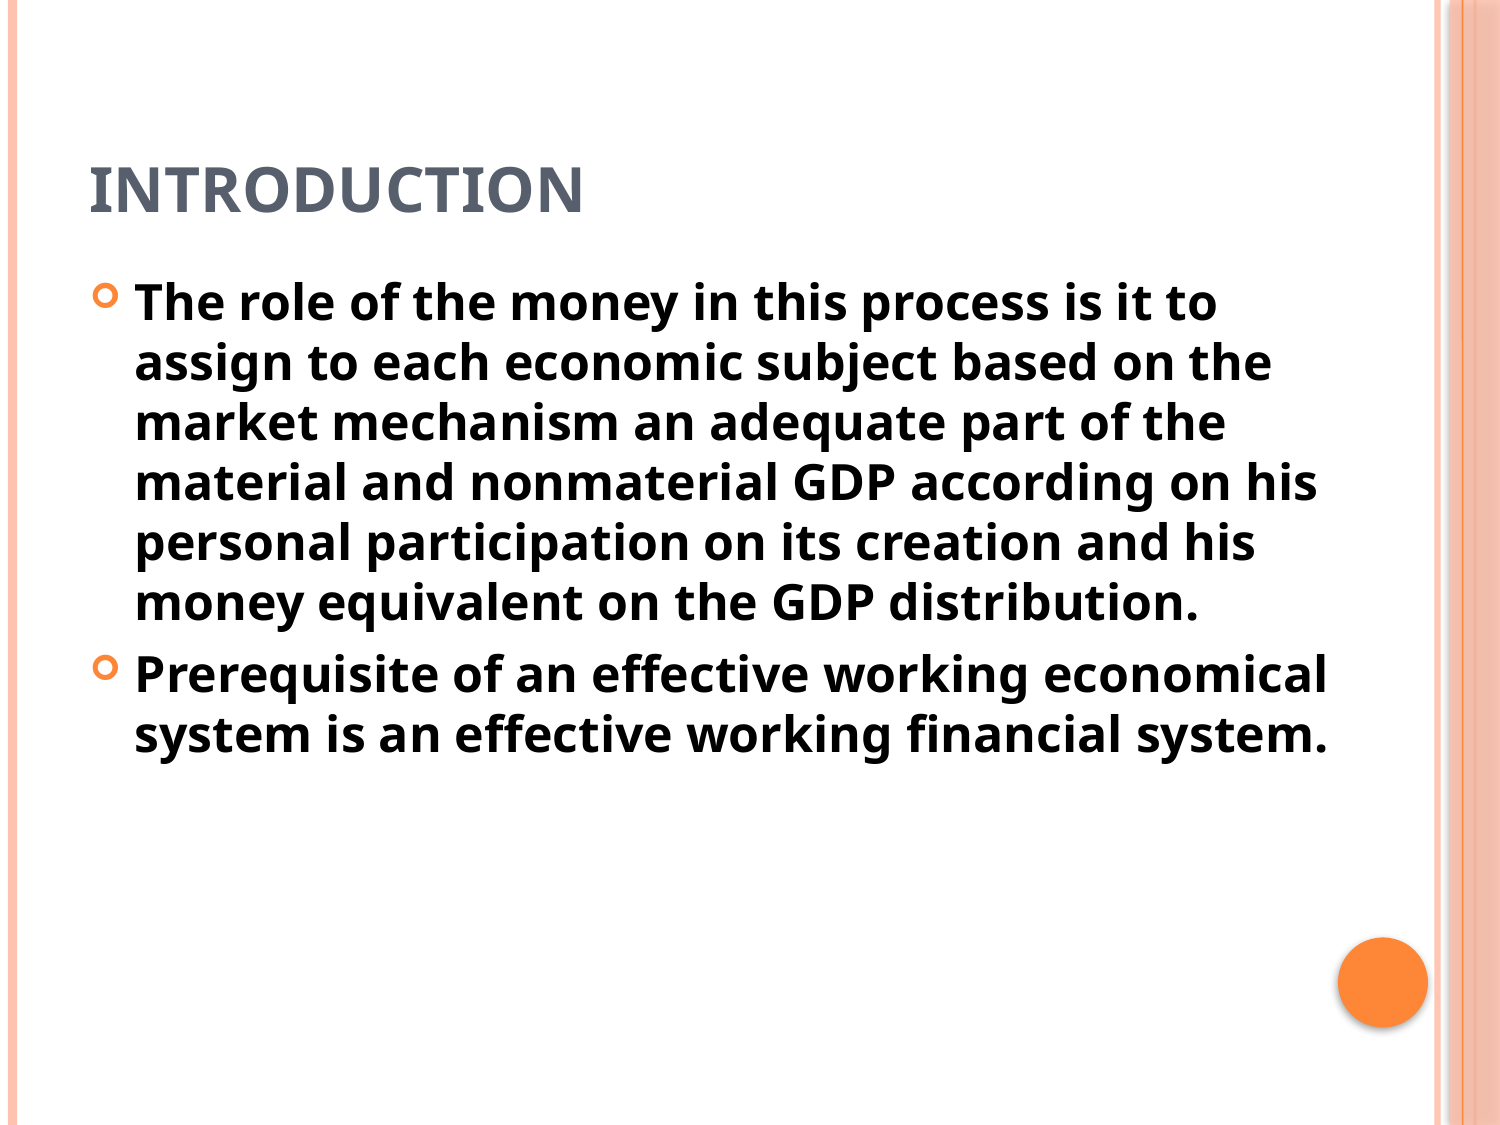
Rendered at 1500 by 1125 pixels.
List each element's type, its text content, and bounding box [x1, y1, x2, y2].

list The role of the money in this process is it to assign to each economic subject based on the market mechanism an adequate part of the material and nonmaterial GDP according on his personal participation on its creation and his money equivalent on the GDP distribution. Prerequisite of an effective working economical system is an effective working financial system. [75, 262, 1348, 1090]
title Introduction [75, 45, 1300, 233]
